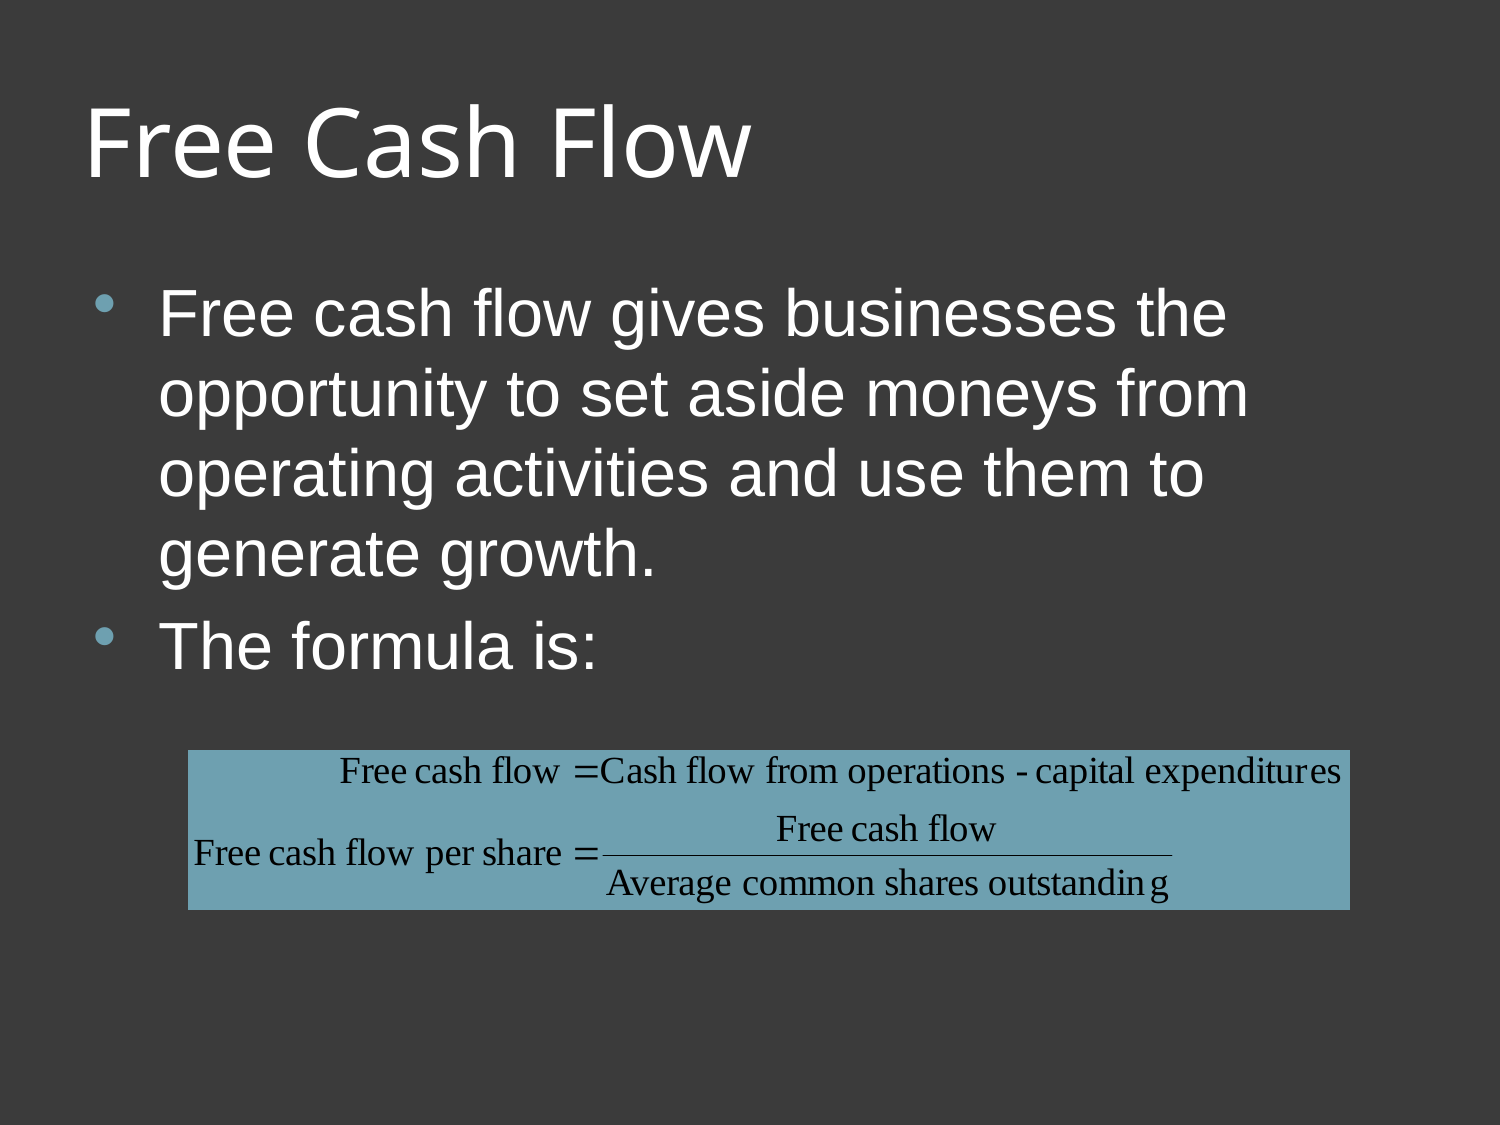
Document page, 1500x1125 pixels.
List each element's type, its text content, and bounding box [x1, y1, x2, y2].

title Free Cash Flow [75, 45, 1300, 233]
list Free cash flow gives businesses the opportunity to set aside moneys from operating activities and use them to generate growth. The formula is: [75, 262, 1300, 1005]
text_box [187, 749, 1351, 911]
